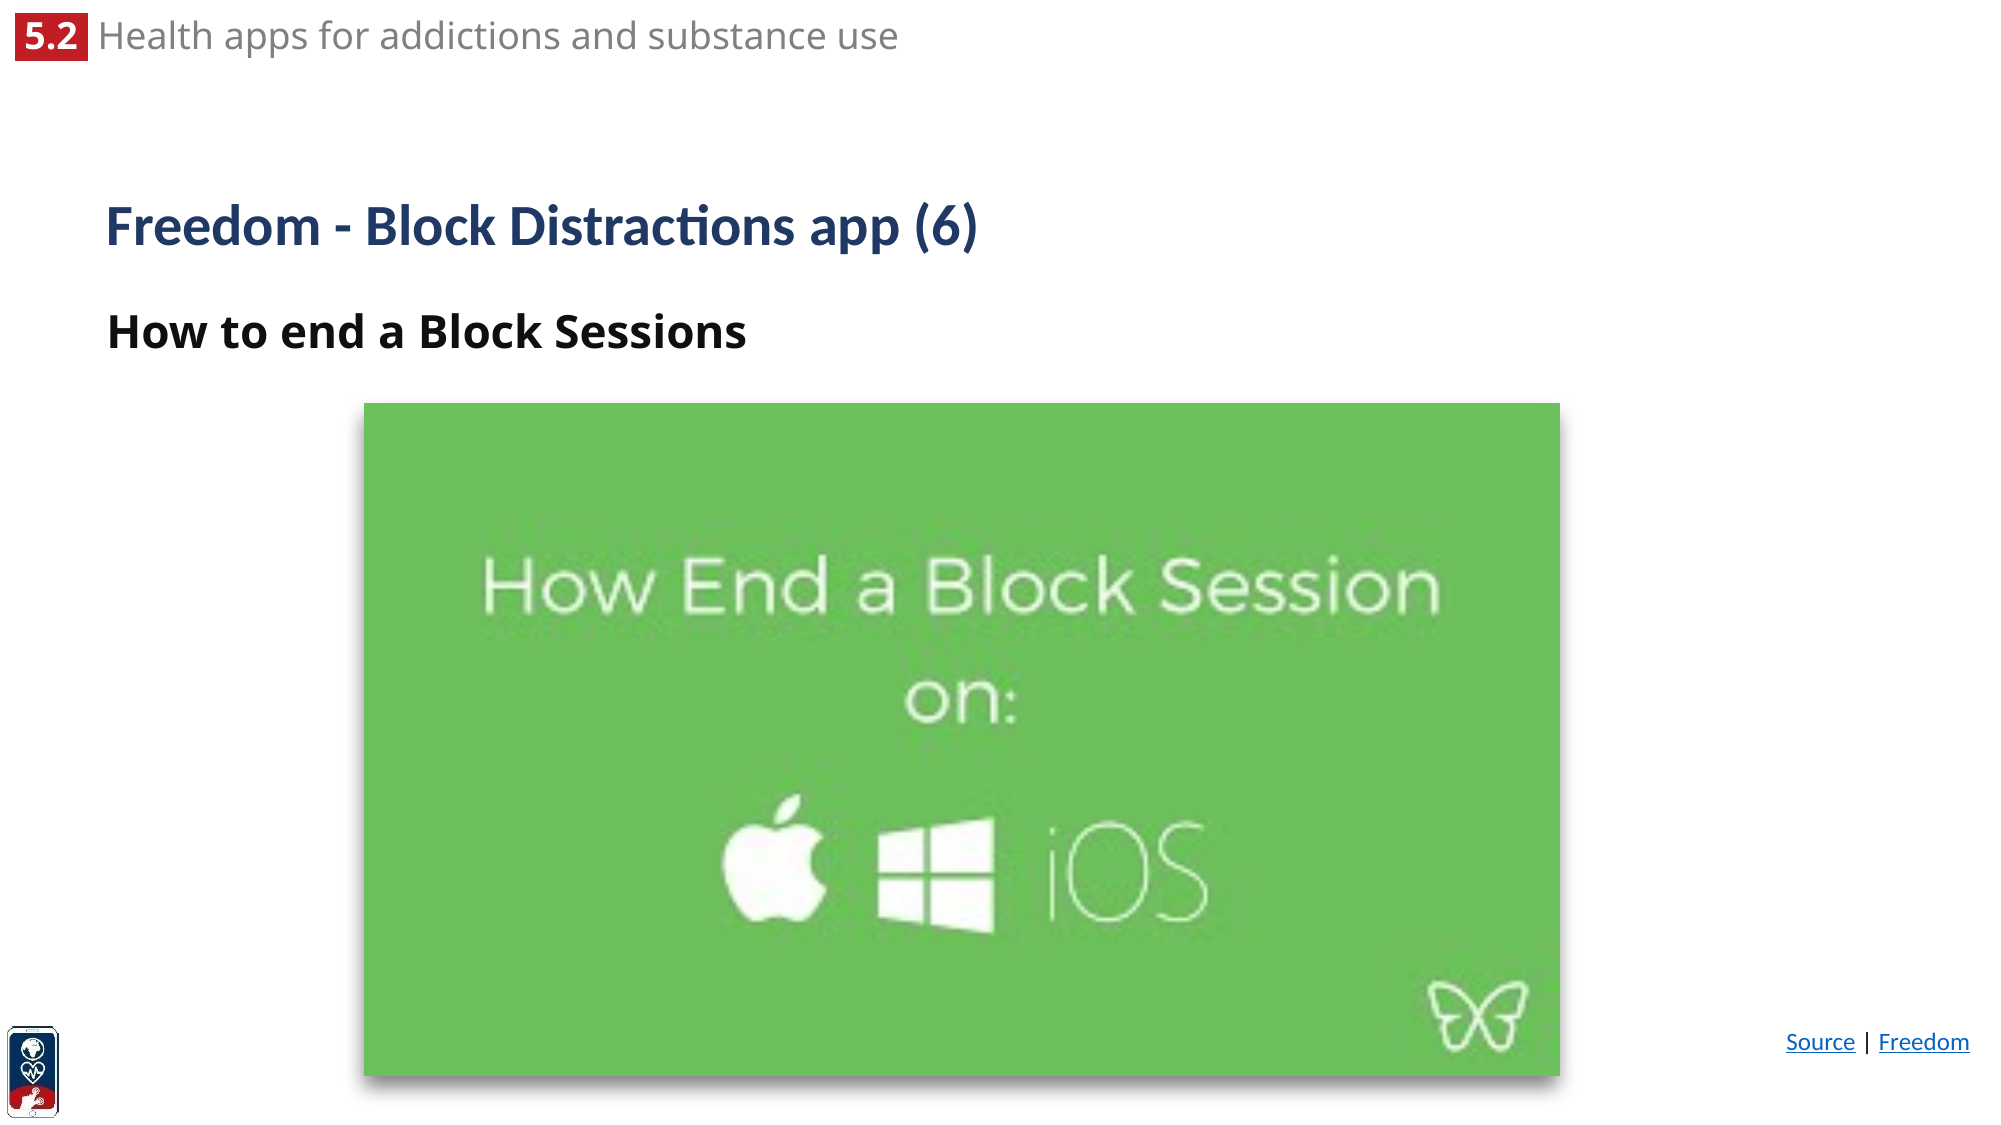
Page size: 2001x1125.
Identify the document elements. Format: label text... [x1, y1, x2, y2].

picture [7, 1026, 59, 1118]
picture [364, 403, 1560, 1077]
title Freedom - Block Distractions app (6) [91, 177, 1906, 277]
list How to end a Block Sessions [91, 295, 1052, 1094]
text_box Source | Freedom [1589, 1017, 1986, 1063]
